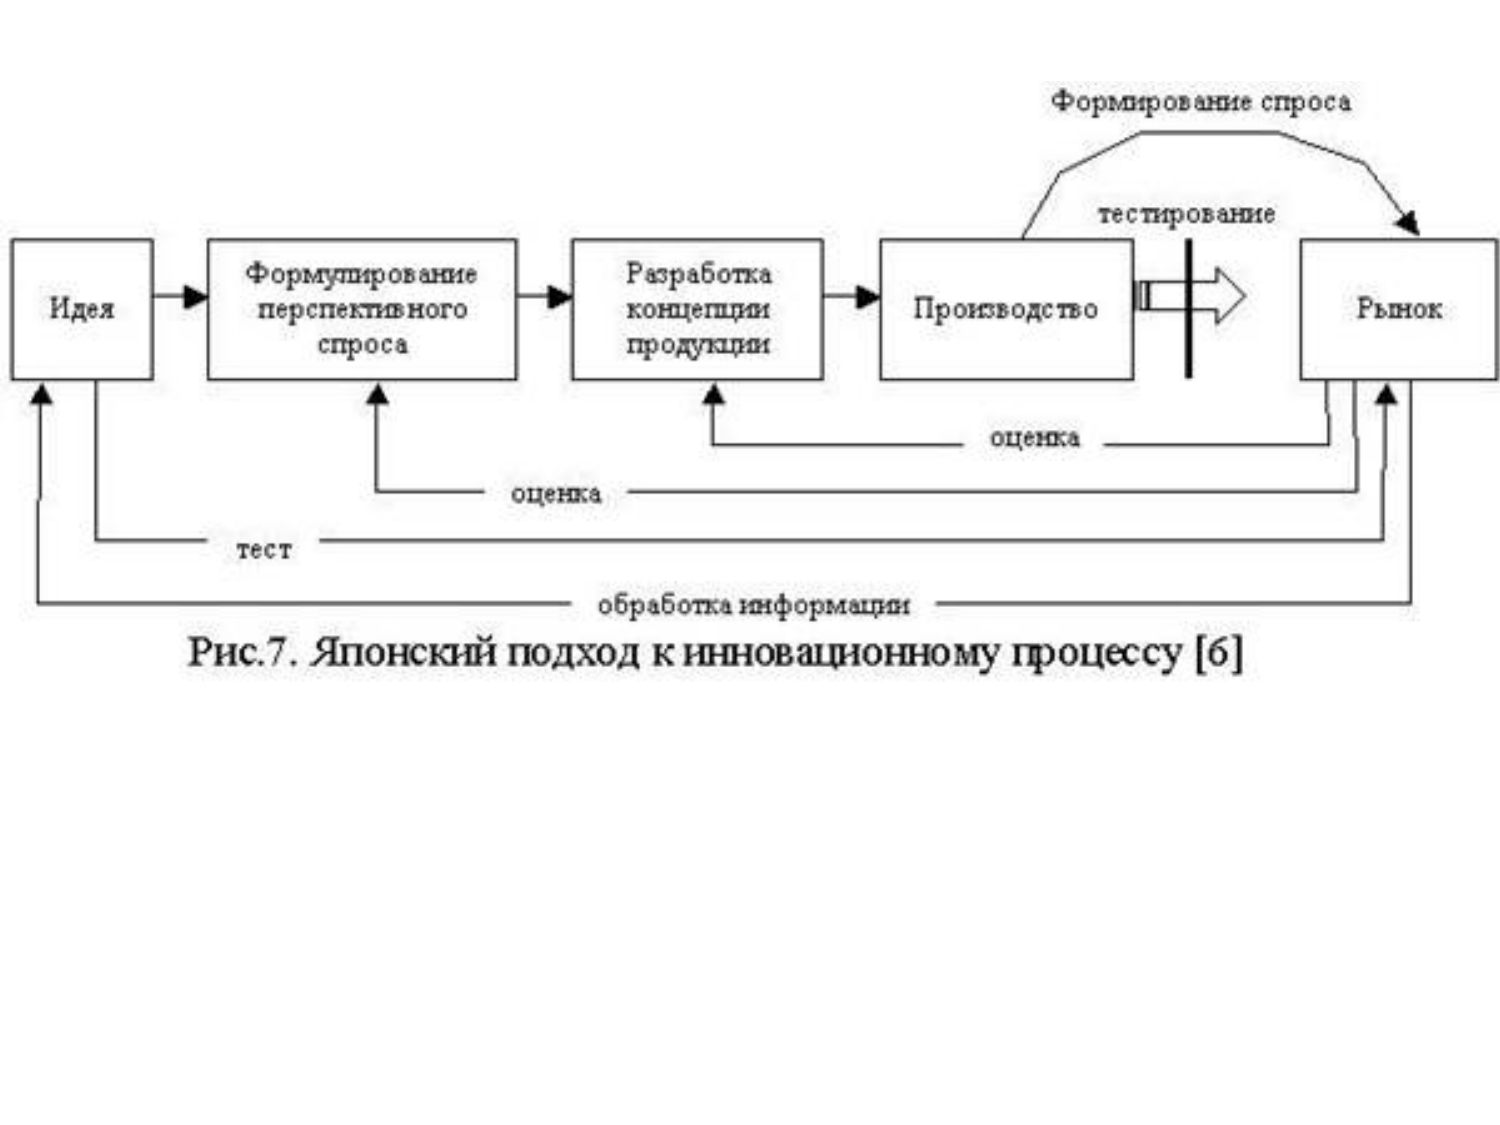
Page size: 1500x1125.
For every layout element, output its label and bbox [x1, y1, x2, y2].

picture [0, 81, 1500, 688]
